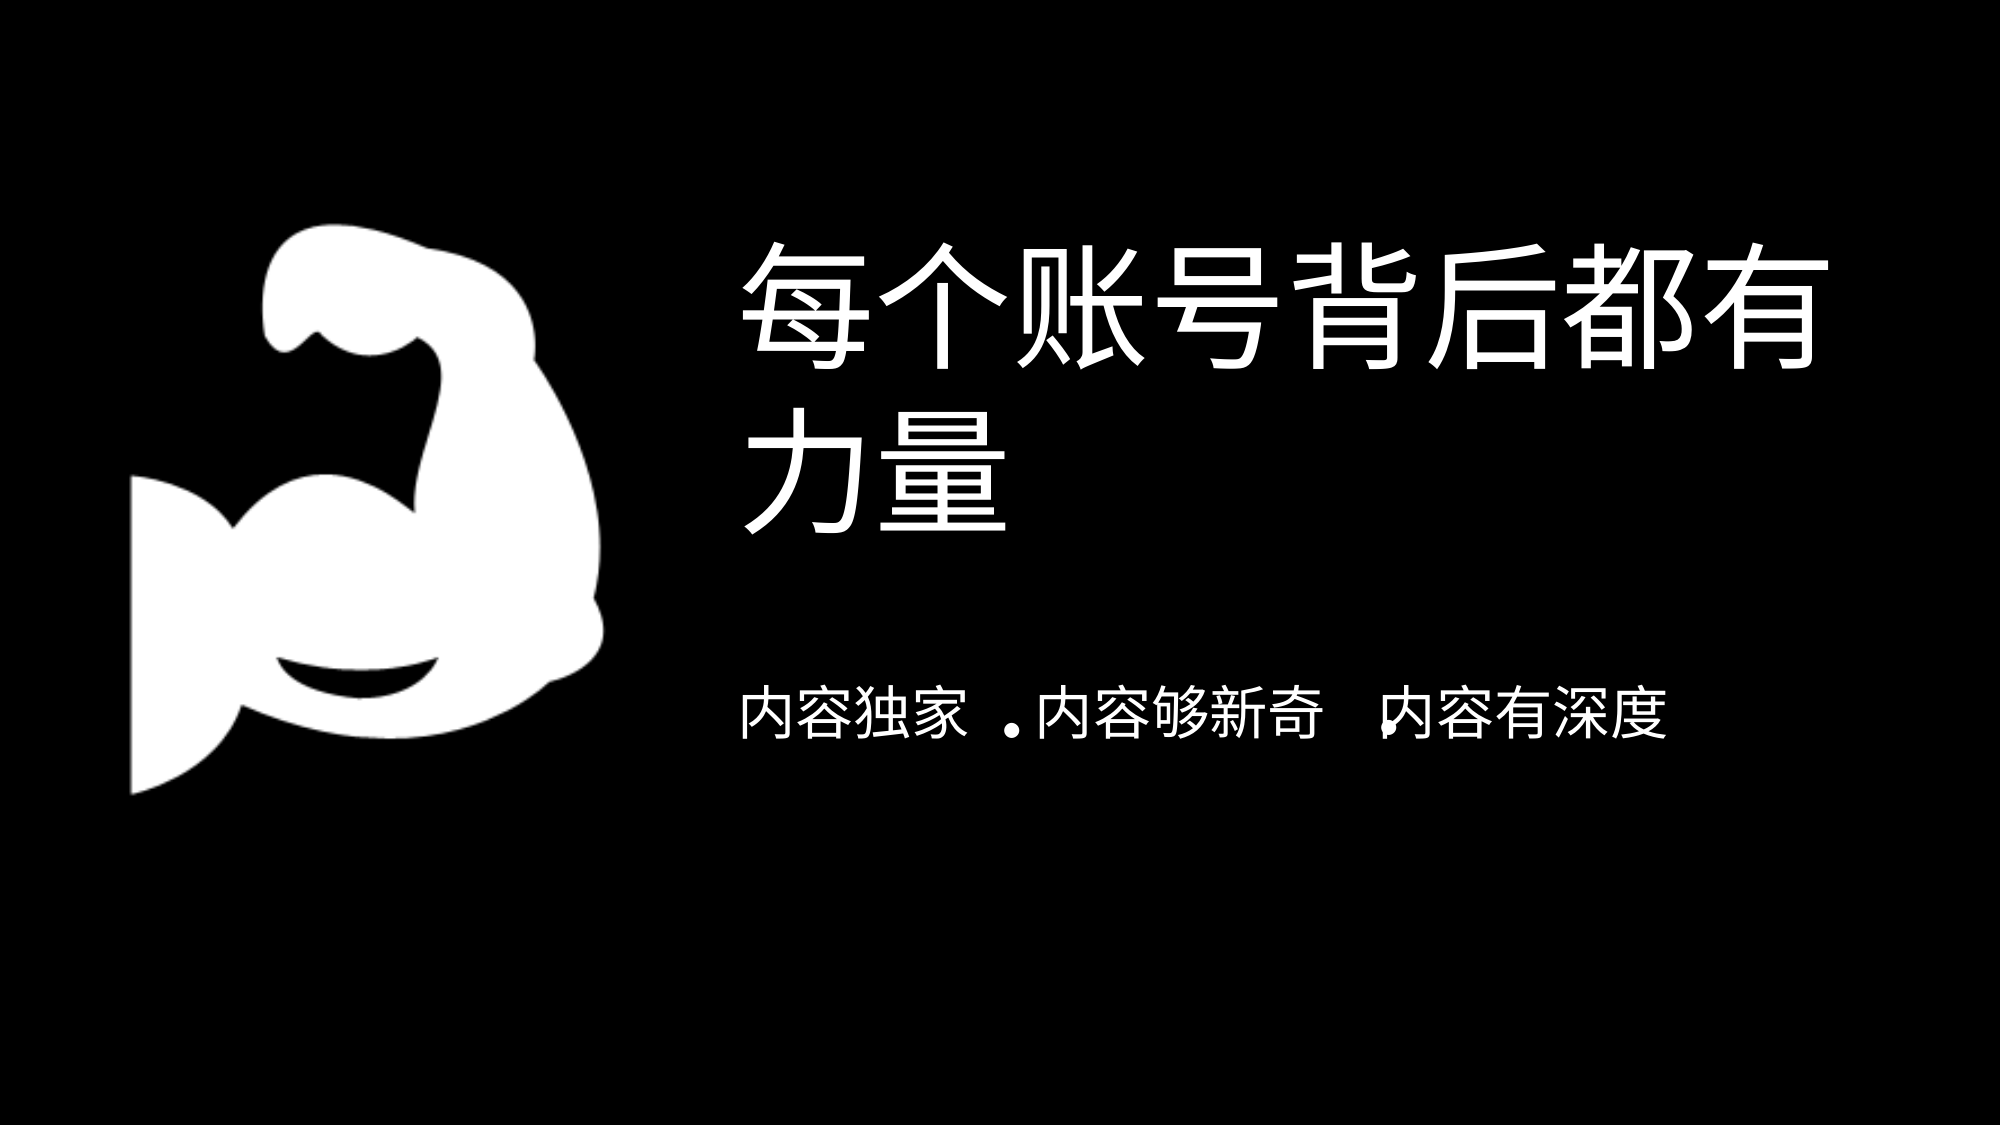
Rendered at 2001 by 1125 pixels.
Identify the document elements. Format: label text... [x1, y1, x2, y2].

text_box . [981, 604, 1043, 770]
text_box 内容独家 内容够新奇 内容有深度 [1043, 669, 1358, 754]
text_box 每个账号背后都有力量 [722, 214, 1864, 559]
picture [73, 220, 651, 798]
text_box 内容独家 内容够新奇 内容有深度 [722, 669, 981, 754]
text_box 内容独家 内容够新奇 内容有深度 [1420, 669, 1761, 754]
text_box . [1358, 601, 1420, 767]
